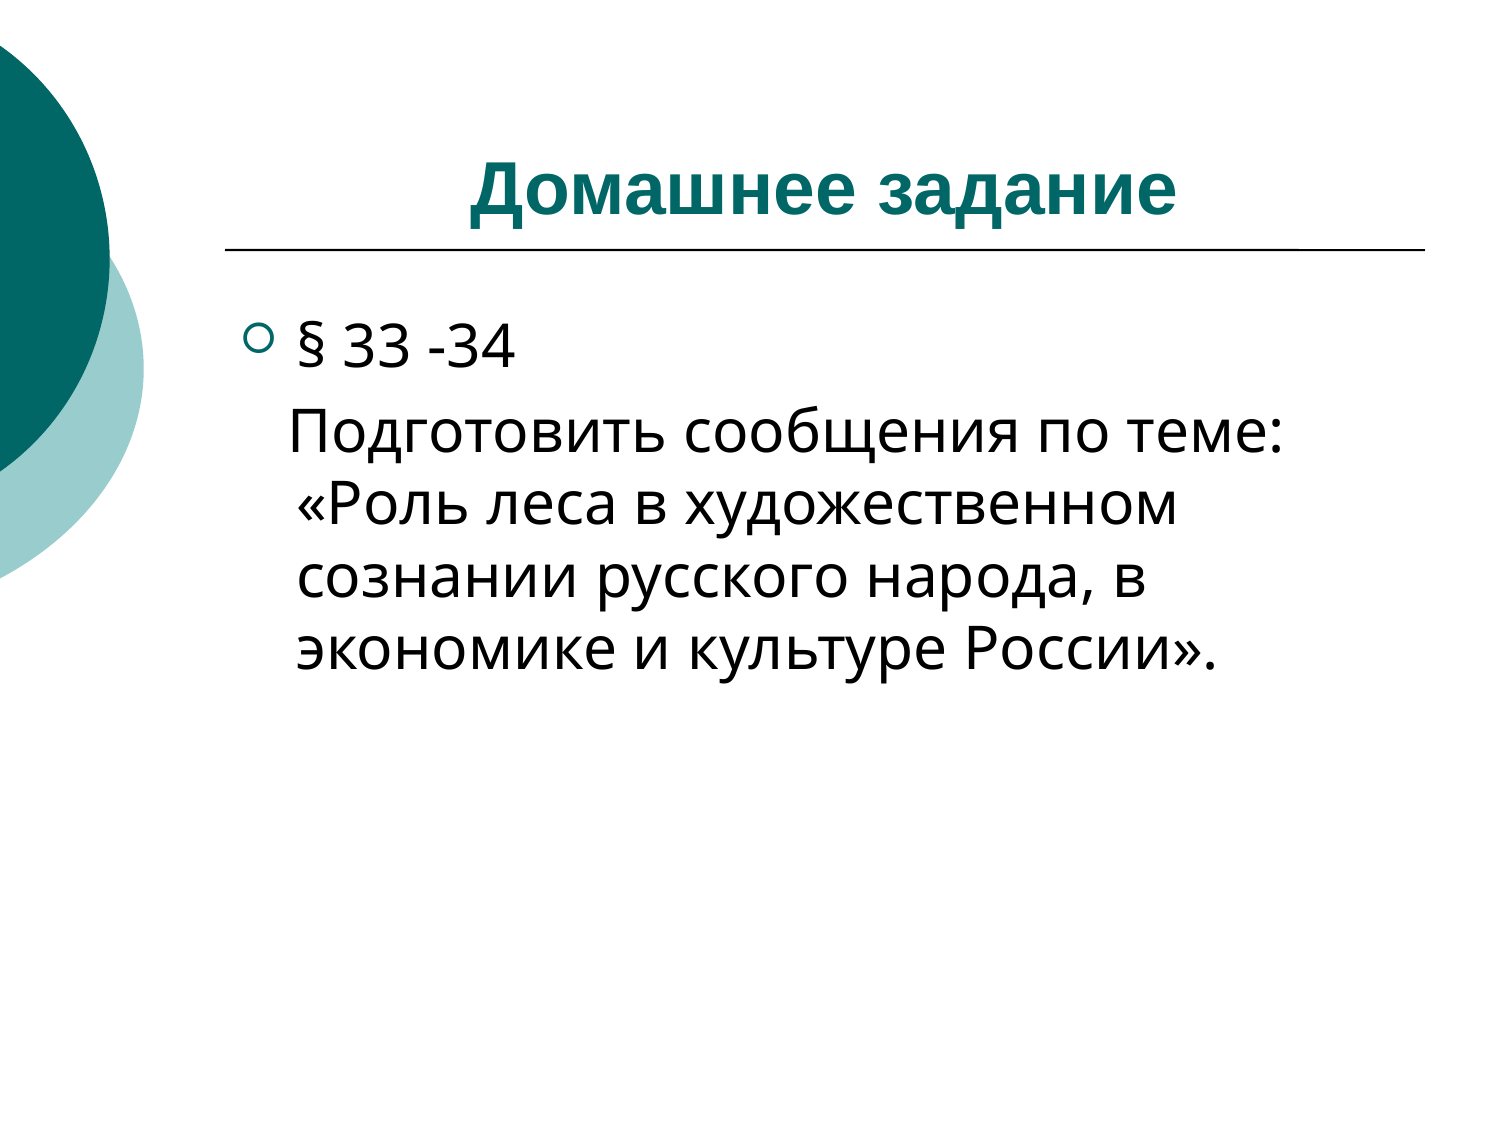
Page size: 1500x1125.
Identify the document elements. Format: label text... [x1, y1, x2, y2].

title Домашнее задание [224, 49, 1425, 238]
list § 33 -34 Подготовить сообщения по теме: «Роль леса в художественном сознании русского народа, в экономике и культуре России». [224, 299, 1425, 975]
